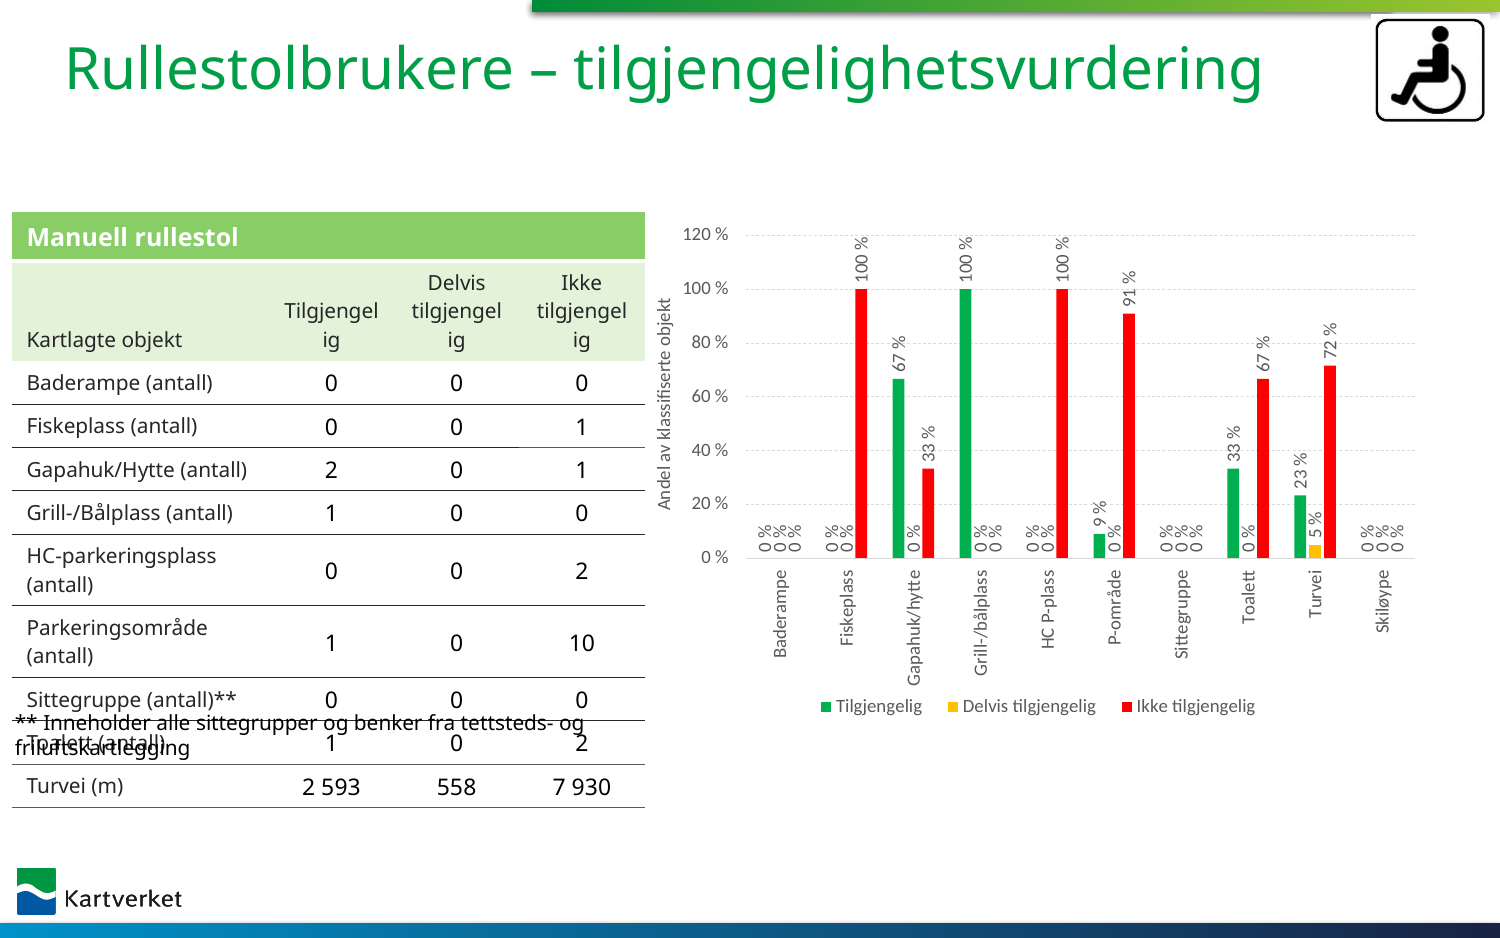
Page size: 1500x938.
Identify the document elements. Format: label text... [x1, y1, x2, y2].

table_cell 1 [269, 606, 394, 677]
table_cell HC-parkeringsplass (antall) [12, 535, 269, 605]
table_cell 558 [394, 768, 519, 807]
table_cell 7 930 [519, 768, 645, 807]
table_cell Fiskeplass (antall) [12, 405, 269, 447]
table_cell 1 [519, 448, 638, 490]
table_cell 0 [519, 491, 638, 534]
table_cell Ikke tilgjengelig [519, 263, 638, 361]
table_cell 0 [394, 491, 519, 534]
table_cell Baderampe (antall) [12, 361, 269, 404]
table_cell 0 [394, 535, 519, 605]
table_header Manuell rullestol [12, 212, 645, 259]
table_cell 10 [519, 606, 638, 677]
table_cell 0 [269, 405, 394, 447]
table_cell Parkeringsområde (antall) [12, 606, 269, 677]
table_cell 0 [269, 535, 394, 605]
picture [643, 218, 1427, 728]
table_cell Tilgjengelig [269, 263, 394, 361]
table_cell 0 [394, 678, 519, 702]
table_cell 1 [519, 405, 638, 447]
table_cell Turvei (m) [12, 768, 269, 807]
table_cell Sittegruppe (antall)** [12, 678, 269, 702]
table_cell Gapahuk/Hytte (antall) [12, 448, 269, 490]
table_cell 1 [269, 491, 394, 534]
text_box Rullestolbrukere – tilgjengelighetsvurdering [49, 12, 1372, 109]
table_cell 0 [269, 678, 394, 702]
table_cell Grill-/Bålplass (antall) [12, 491, 269, 534]
table_cell 0 [394, 405, 519, 447]
table_cell 0 [394, 361, 519, 404]
table_cell 2 [519, 535, 638, 605]
table_cell 2 [269, 448, 394, 490]
table_cell 2 593 [269, 768, 394, 807]
text_box ** Inneholder alle sittegrupper og benker fra tettsteds- og friluftskartlegging [0, 702, 745, 768]
table_cell 0 [519, 361, 638, 404]
table_cell 0 [394, 448, 519, 490]
table_cell 0 [394, 606, 519, 677]
table_cell Delvis tilgjengelig [394, 263, 519, 361]
table_cell 0 [519, 678, 638, 702]
picture [1371, 13, 1491, 127]
table_cell Kartlagte objekt [12, 263, 269, 361]
table_cell 0 [269, 361, 394, 404]
